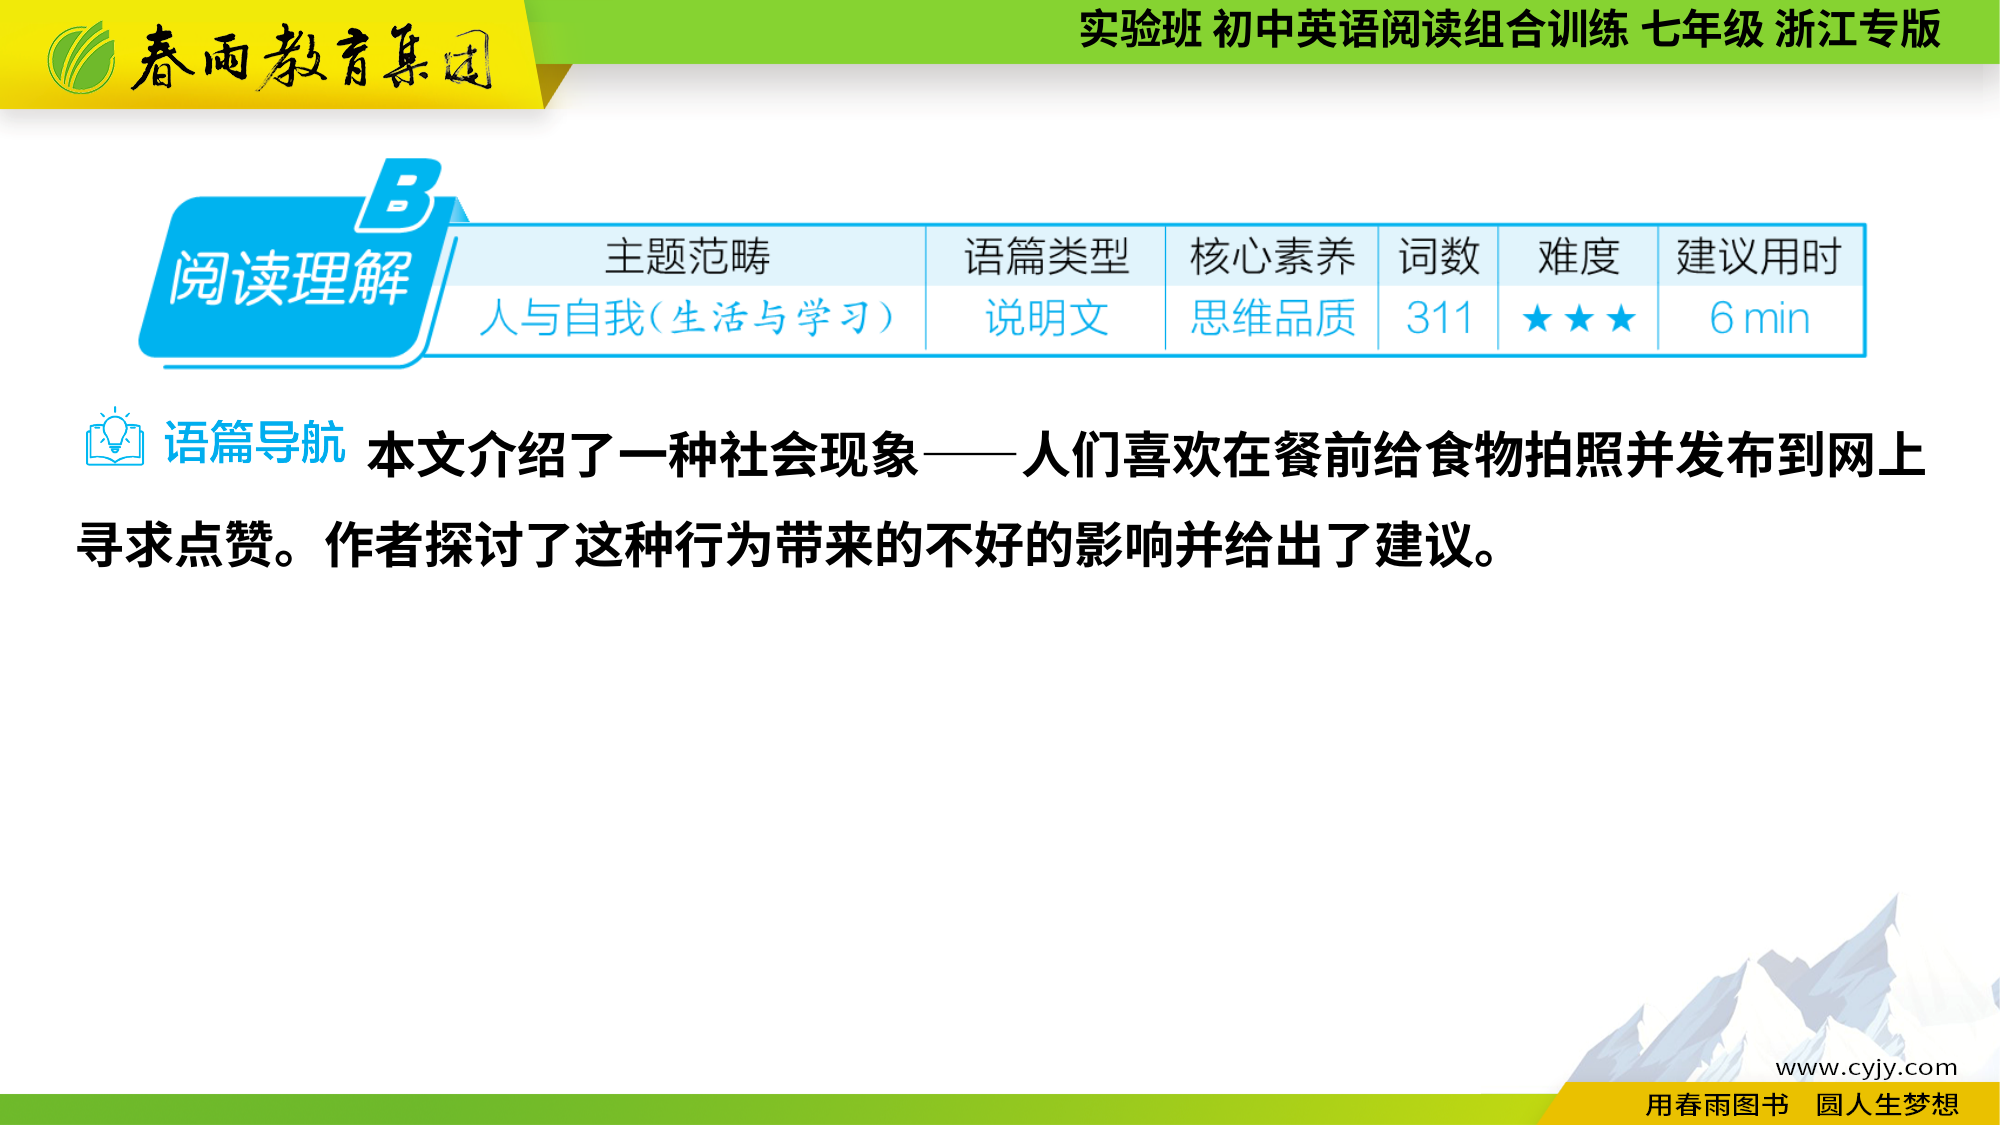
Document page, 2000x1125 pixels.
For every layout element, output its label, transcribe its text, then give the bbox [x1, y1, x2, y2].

list 本文介绍了一种社会现象——人们喜欢在餐前给食物拍照并发布到网上寻求点赞。作者探讨了这种行为带来的不好的影响并给出了建议。 [59, 385, 1944, 572]
picture [0, 0, 2000, 1125]
